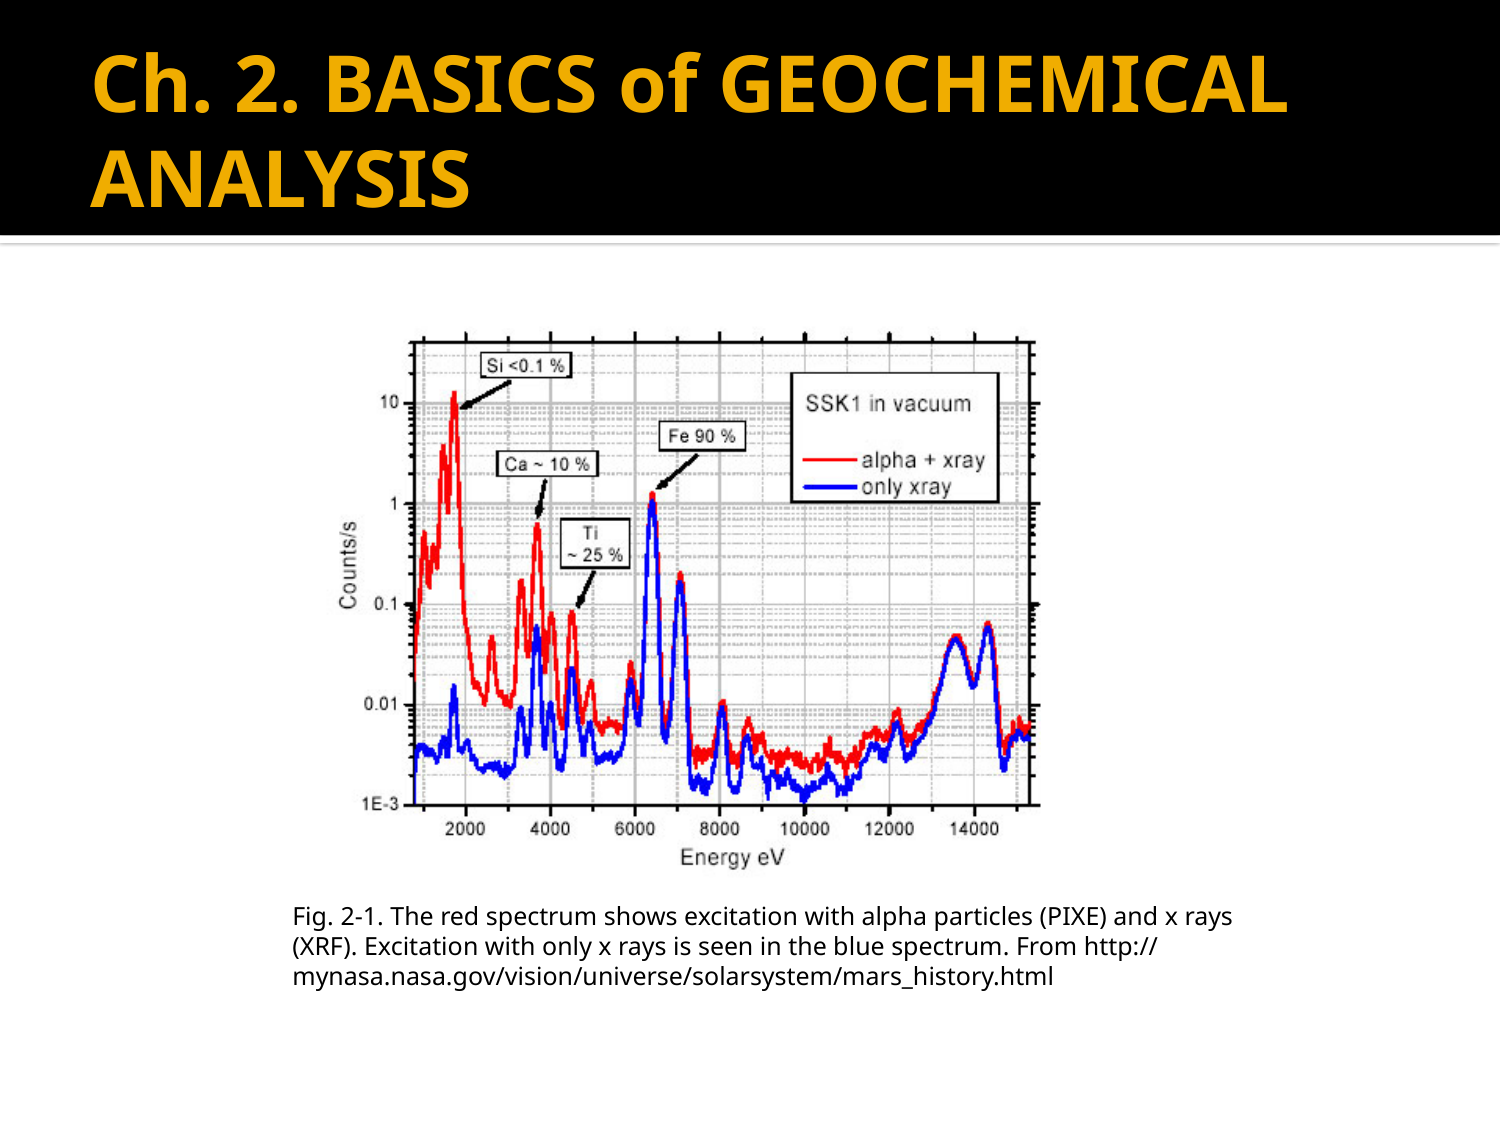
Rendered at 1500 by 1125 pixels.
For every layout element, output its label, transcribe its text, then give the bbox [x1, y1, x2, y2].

text_box Fig. 2-1. The red spectrum shows excitation with alpha particles (PIXE) and x rays (XRF). Excitation with only x rays is seen in the blue spectrum. From http://mynasa.nasa.gov/vision/universe/solarsystem/mars_history.html [277, 893, 1270, 998]
picture [277, 302, 1155, 898]
title Ch. 2. BASICS of GEOCHEMICAL ANALYSIS [75, 25, 1425, 231]
